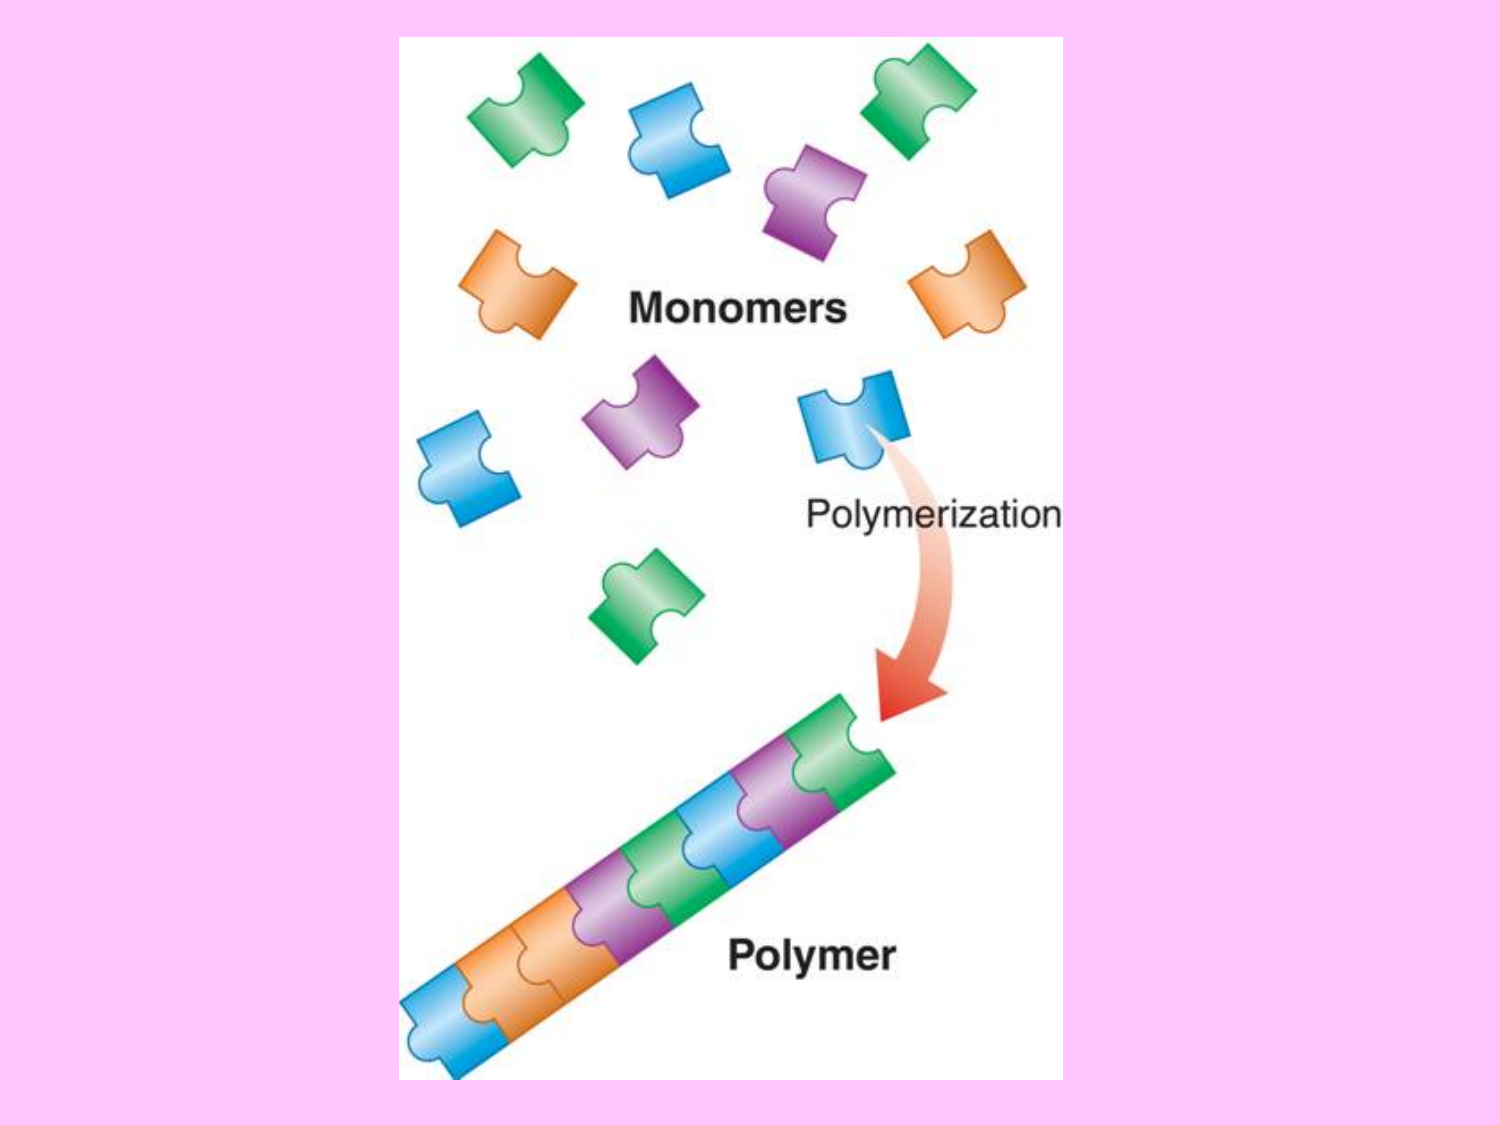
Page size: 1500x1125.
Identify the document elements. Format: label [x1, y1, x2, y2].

picture [399, 37, 1063, 1081]
